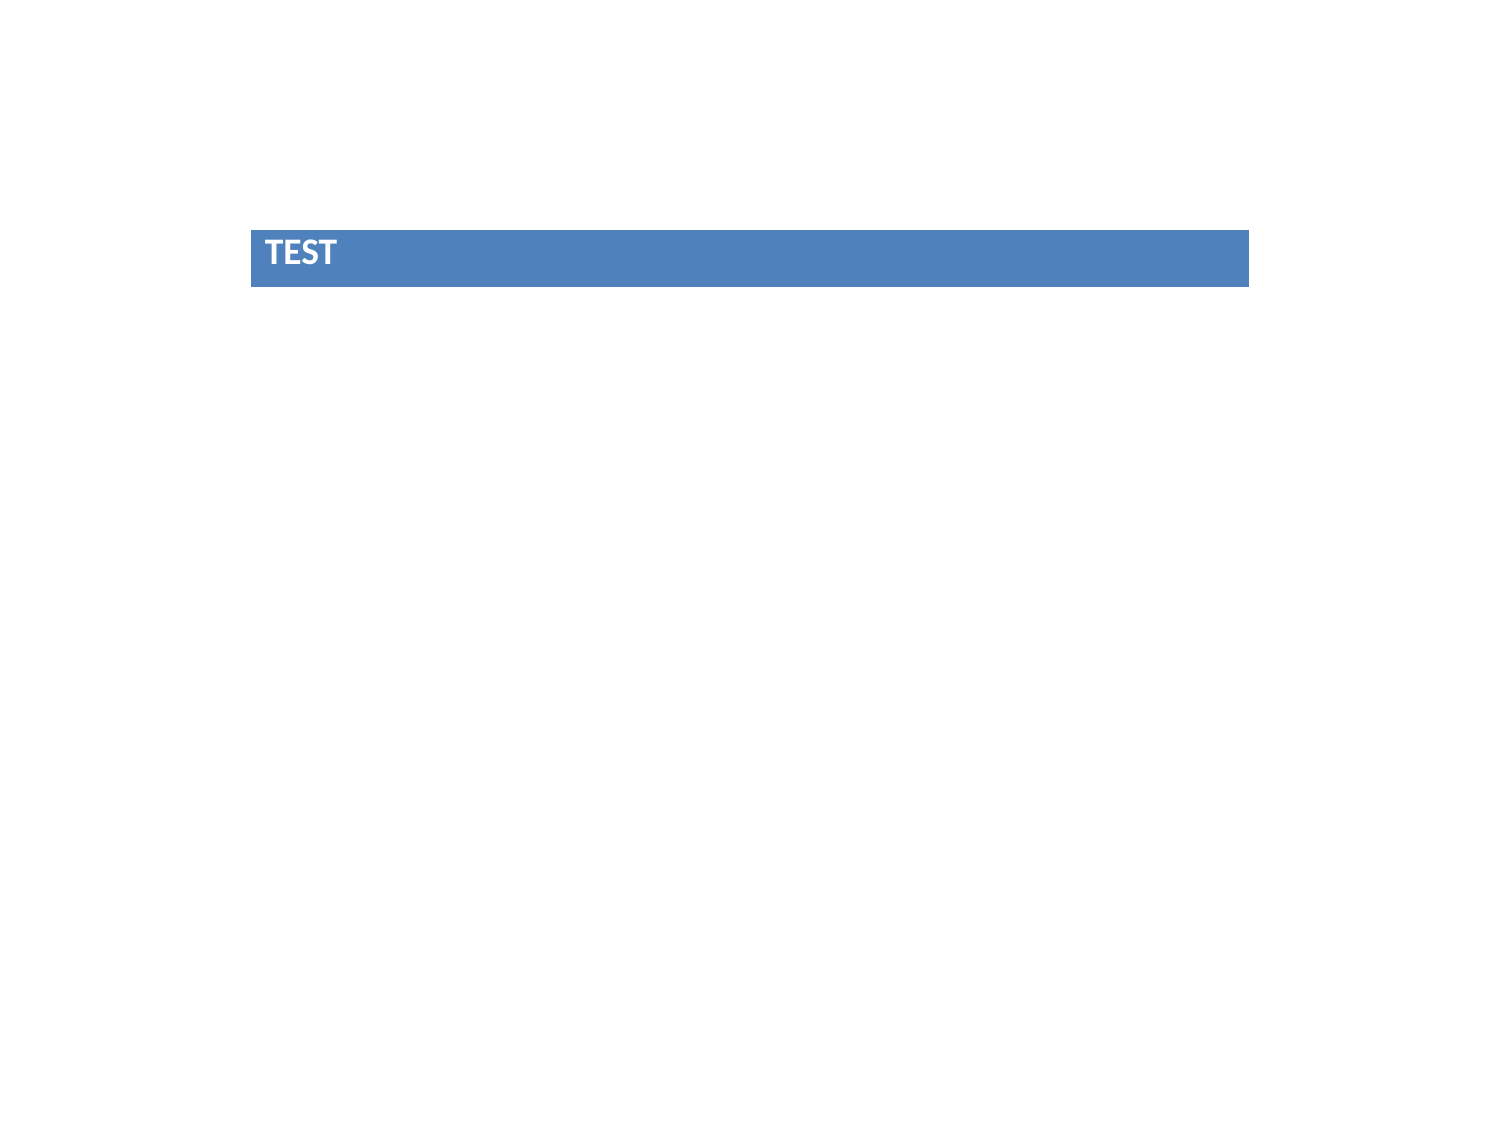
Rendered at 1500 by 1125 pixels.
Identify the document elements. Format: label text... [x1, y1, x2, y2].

table_header TEST [251, 230, 1249, 287]
